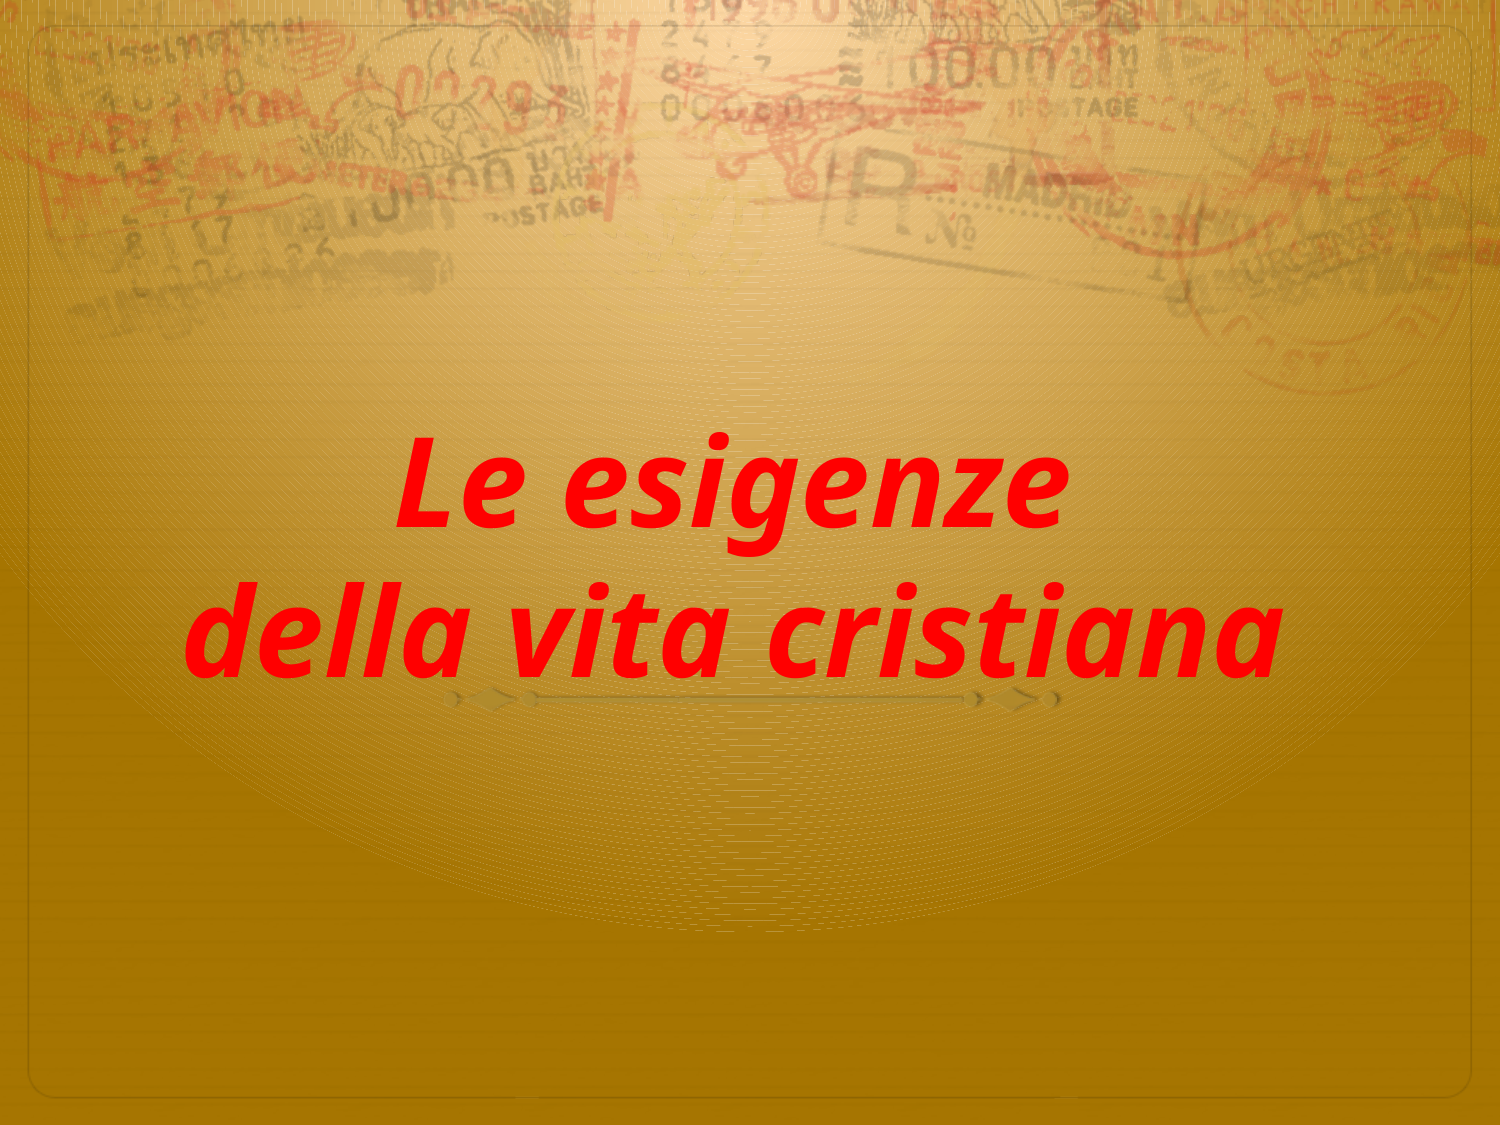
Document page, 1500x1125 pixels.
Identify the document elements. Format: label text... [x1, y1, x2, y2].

title Le esigenze della vita cristiana [93, 96, 1407, 1011]
picture [0, 0, 1500, 1125]
